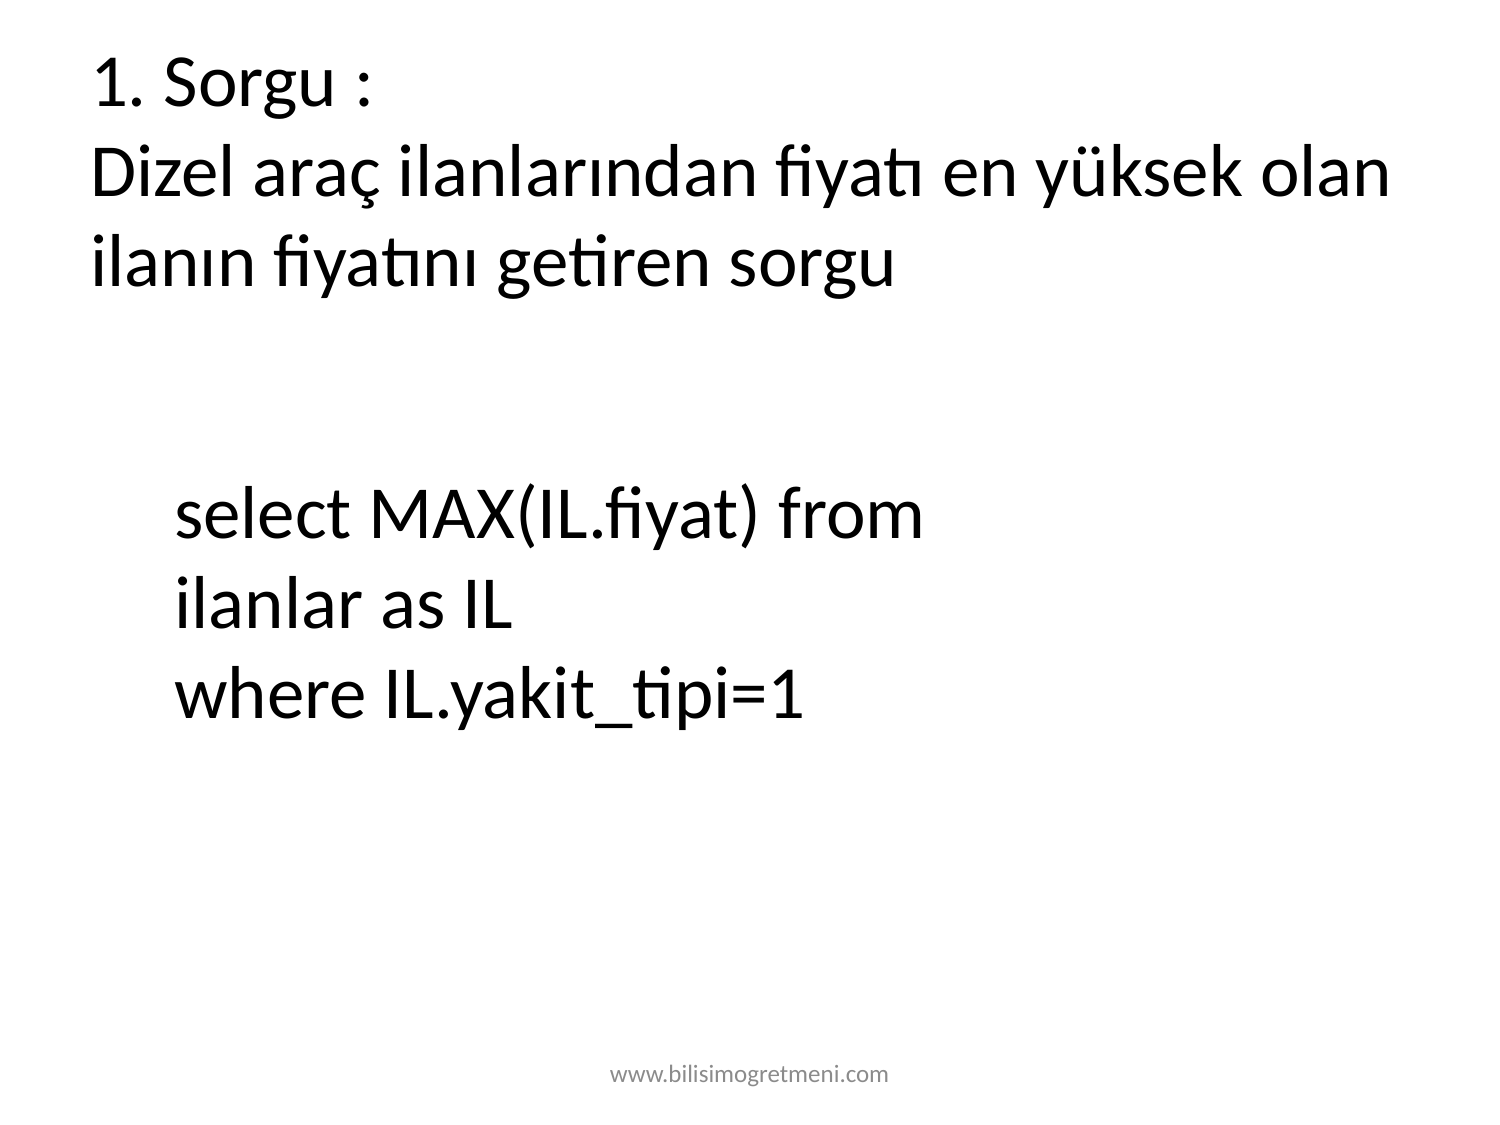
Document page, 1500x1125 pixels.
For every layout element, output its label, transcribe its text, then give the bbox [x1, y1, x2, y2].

footer www.bilisimogretmeni.com [512, 1042, 988, 1103]
text_box select MAX(IL.fiyat) from ilanlar as IL where IL.yakit_tipi=1 [159, 456, 1058, 741]
title 1. Sorgu : Dizel araç ilanlarından fiyatı en yüksek olan ilanın fiyatını getiren sorgu [75, 6, 1425, 327]
